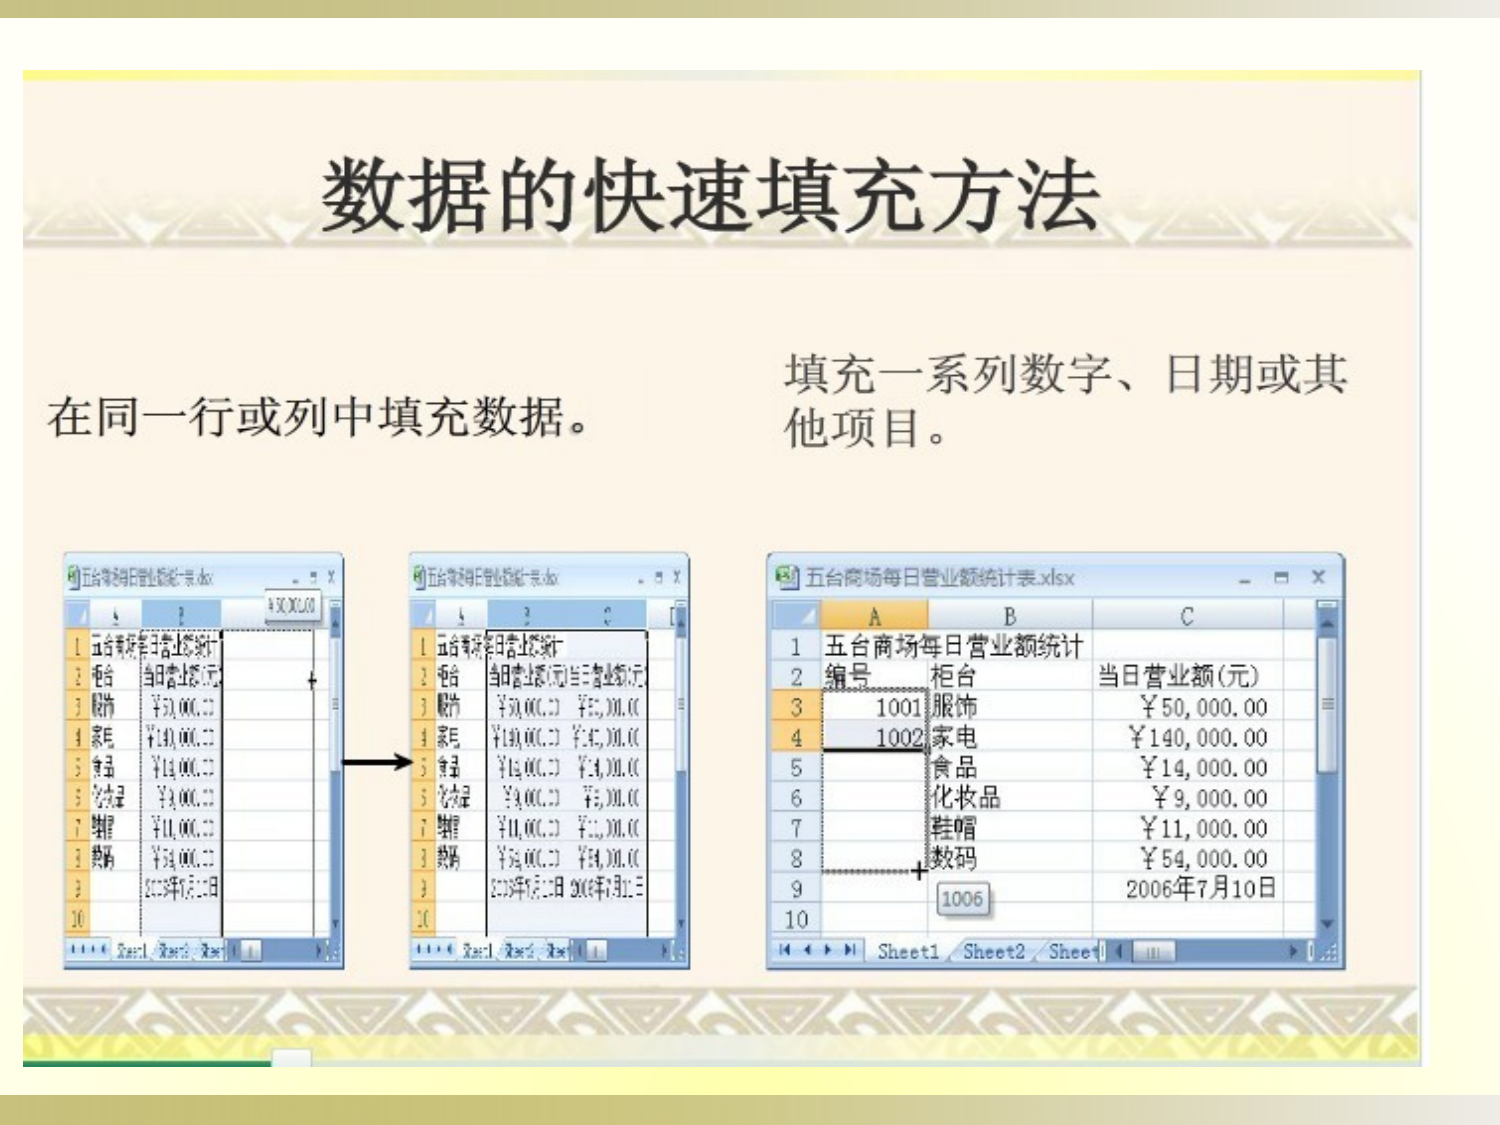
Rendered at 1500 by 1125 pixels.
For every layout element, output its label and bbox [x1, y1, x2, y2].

picture [22, 69, 1431, 1067]
